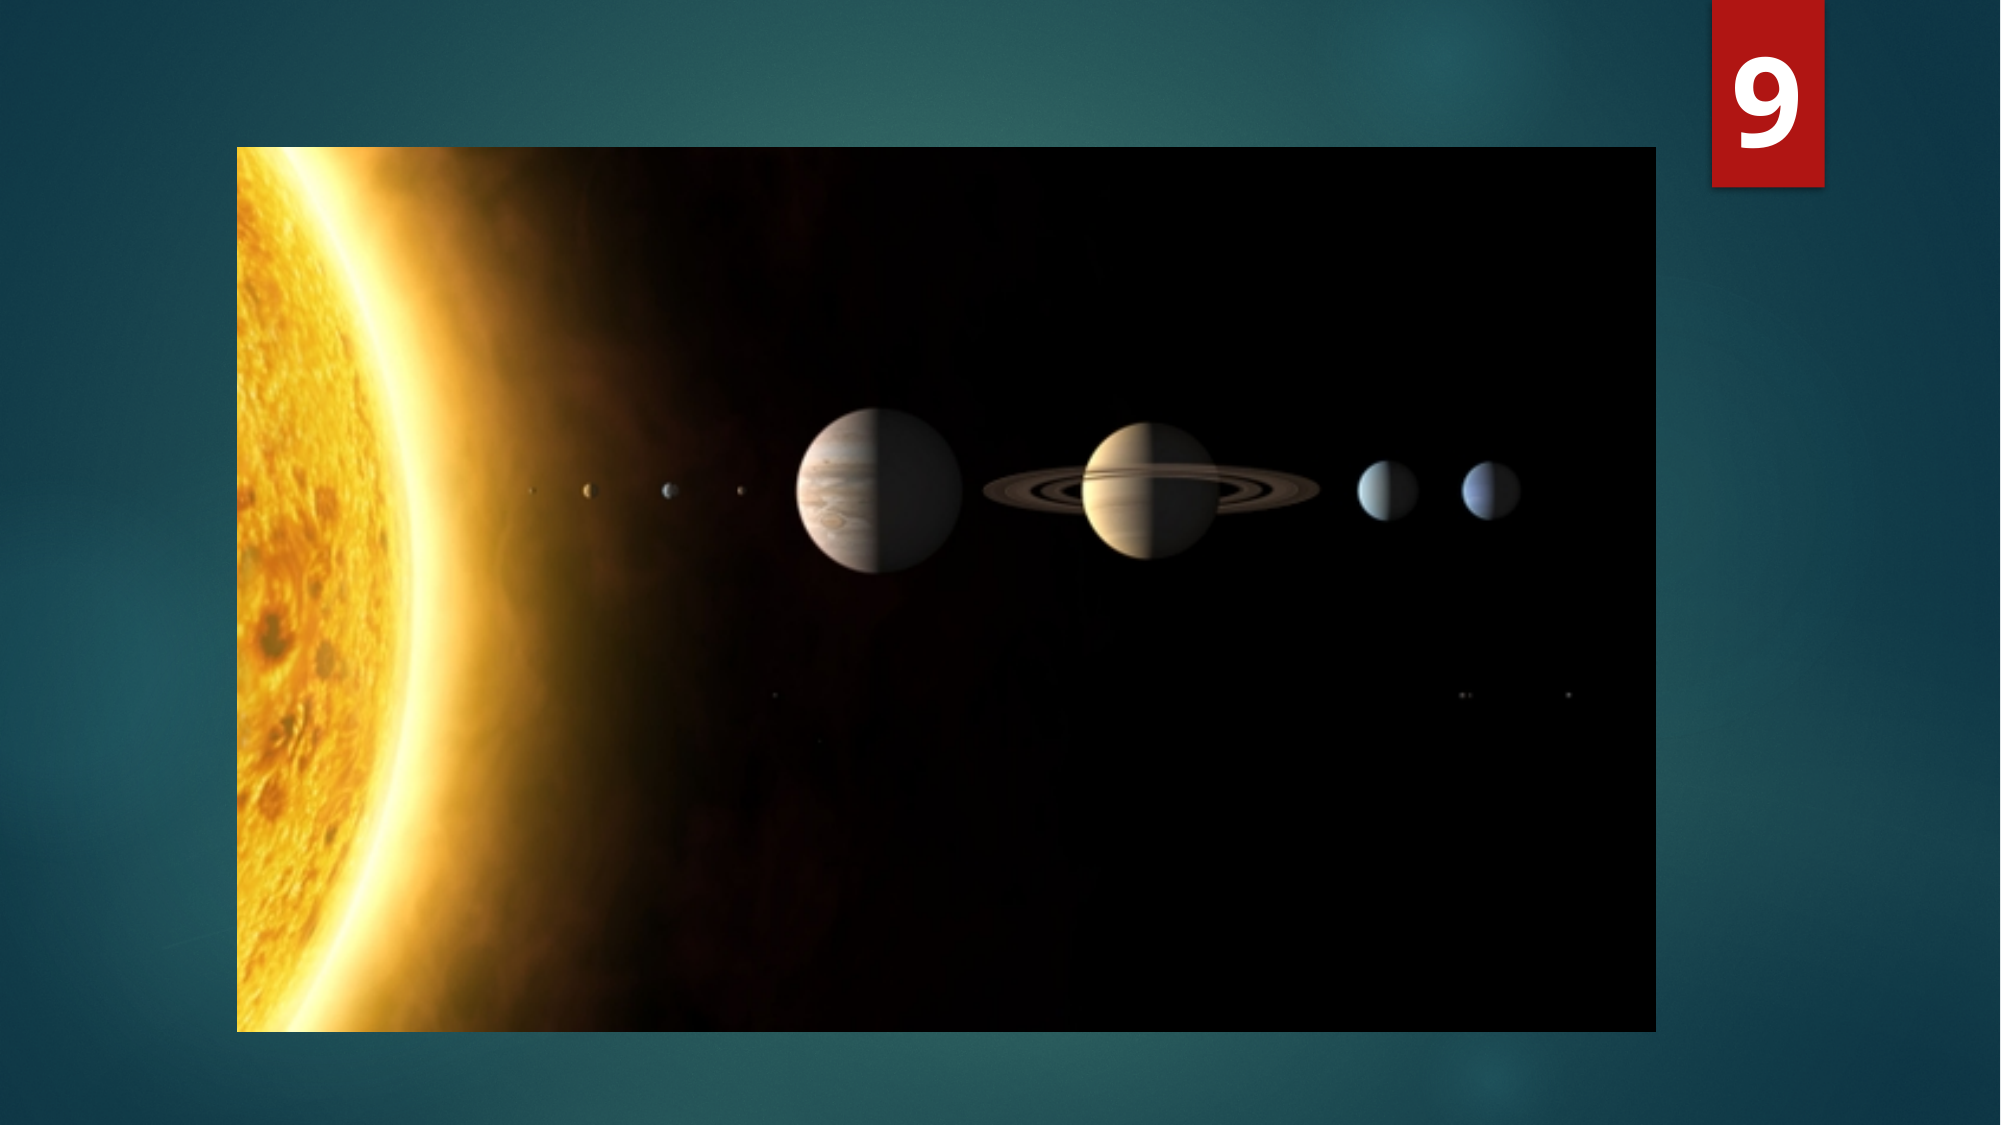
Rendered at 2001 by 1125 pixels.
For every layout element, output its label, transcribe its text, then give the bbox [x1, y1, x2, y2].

text_box 9 [1717, 15, 1796, 181]
picture [0, 0, 1657, 1125]
